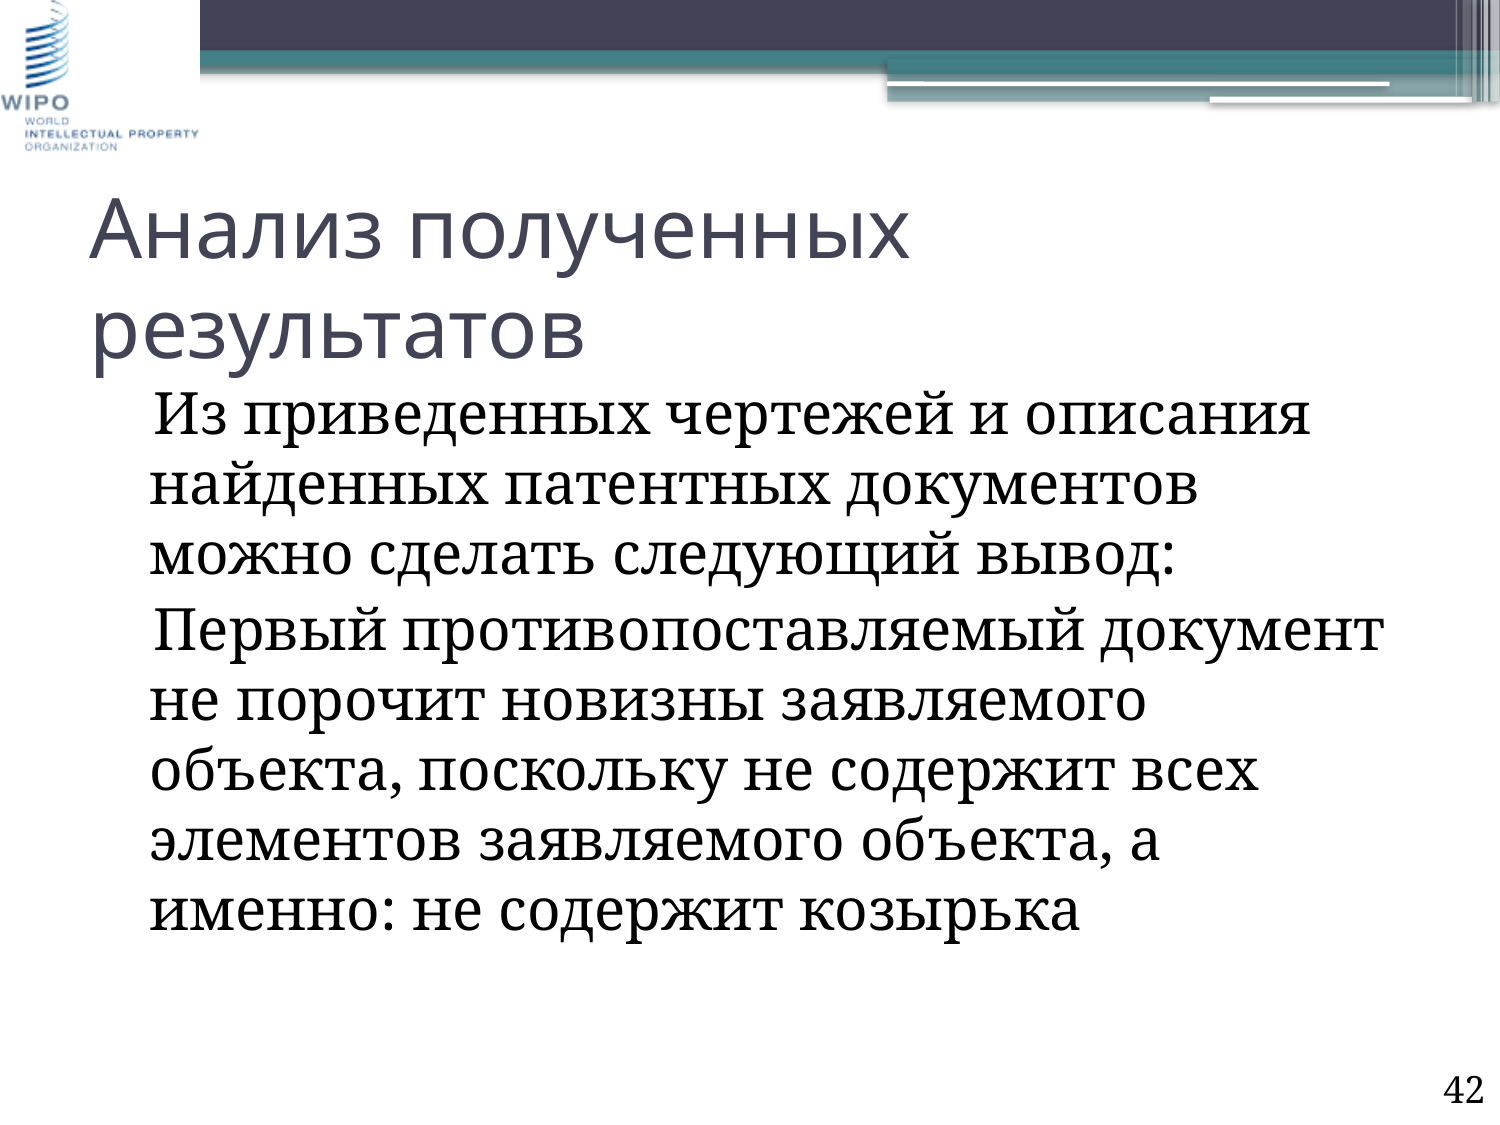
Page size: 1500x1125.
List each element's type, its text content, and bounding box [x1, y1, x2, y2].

title Анализ полученных результатов [75, 187, 1425, 363]
slide_number 42 [1374, 1065, 1500, 1125]
picture [0, 0, 200, 153]
list Из приведенных чертежей и описания найденных патентных документов можно сделать следующий вывод: Первый противопоставляемый документ не порочит новизны заявляемого объекта, поскольку не содержит всех элементов заявляемого объекта, а именно: не содержит козырька [75, 368, 1425, 1079]
